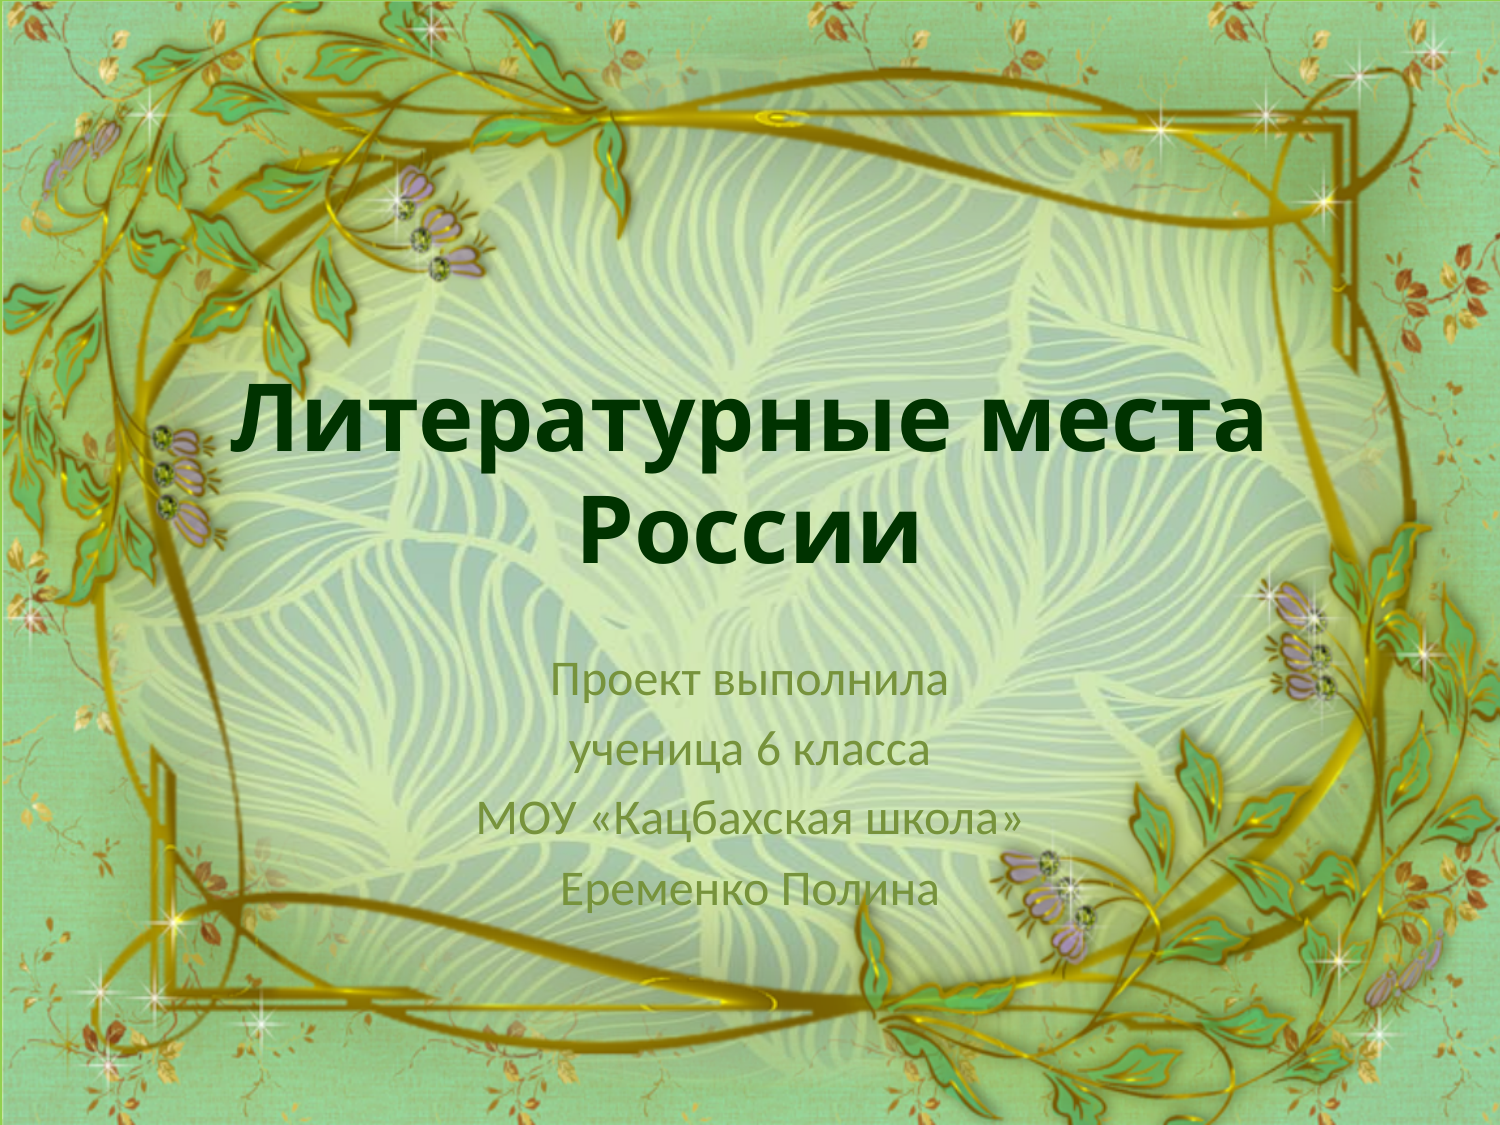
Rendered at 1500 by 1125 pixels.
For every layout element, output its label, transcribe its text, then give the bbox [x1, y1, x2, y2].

picture [4, 2, 1500, 1125]
subtitle Проект выполнила ученица 6 класса МОУ «Кацбахская школа» Еременко Полина [225, 637, 1275, 925]
title Литературные места России [112, 349, 1388, 591]
